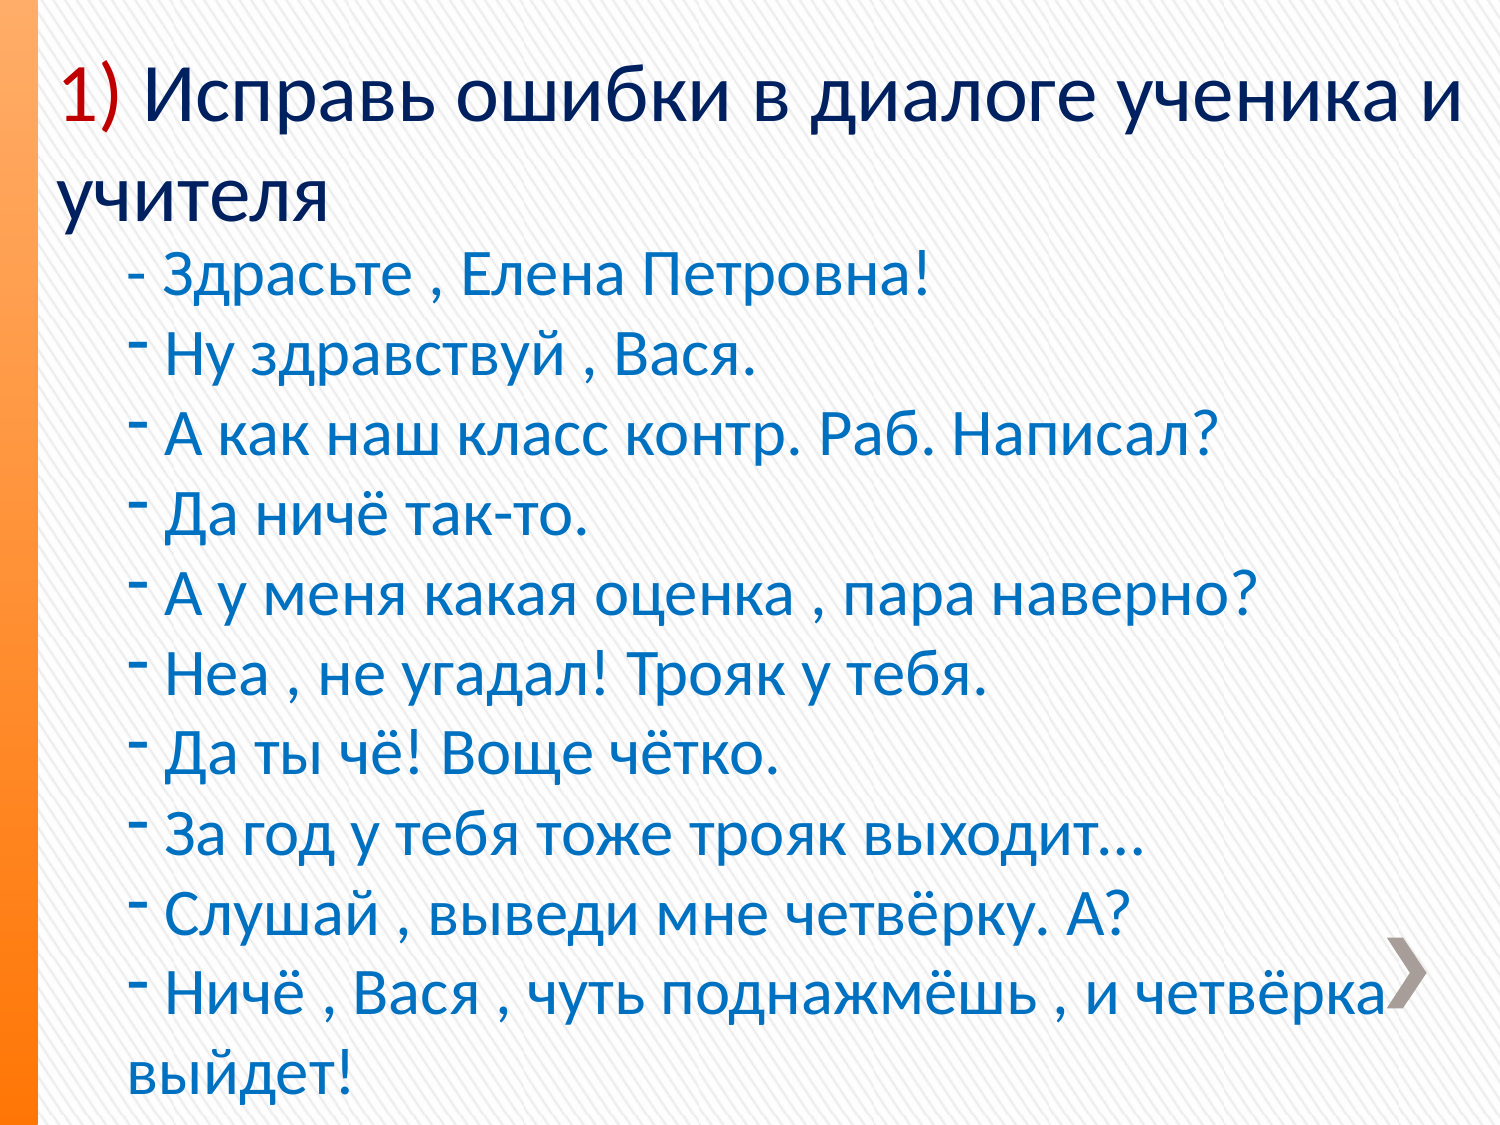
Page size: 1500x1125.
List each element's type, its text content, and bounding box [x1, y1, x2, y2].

text_box - Здрасьте , Елена Петровна! Ну здравствуй , Вася. А как наш класс контр. Раб. Написал? Да ничё так-то. А у меня какая оценка , пара наверно? Неа , не угадал! Трояк у тебя. Да ты чё! Воще чётко. За год у тебя тоже трояк выходит… Слушай , выведи мне четвёрку. А? Ничё , Вася , чуть поднажмёшь , и четвёрка выйдет! [112, 221, 1500, 1116]
text_box 1) Исправь ошибки в диалоге ученика и учителя [41, 30, 1500, 246]
